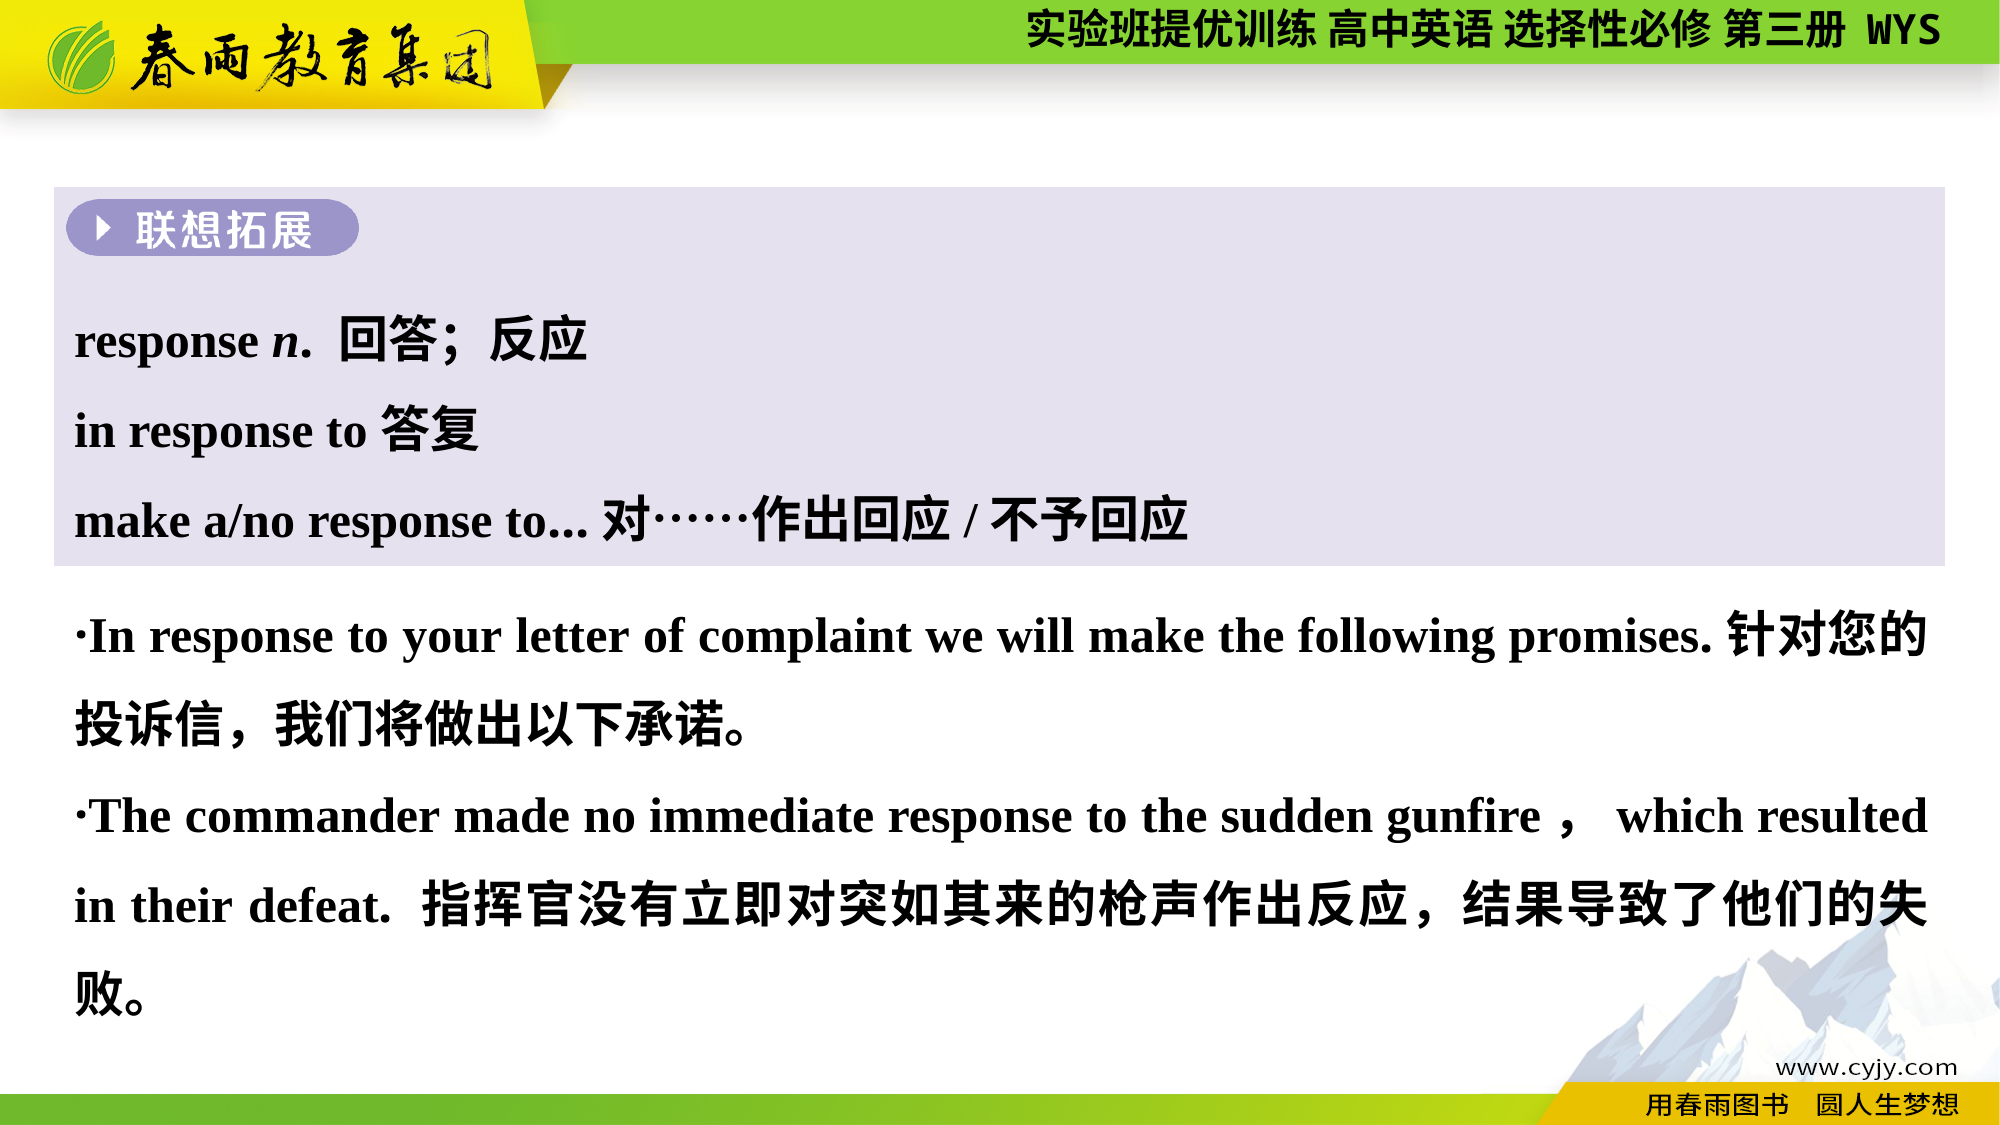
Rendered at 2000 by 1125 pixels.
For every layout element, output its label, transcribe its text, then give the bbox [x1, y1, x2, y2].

picture [0, 0, 2000, 1125]
text_box ·In response to your letter of complaint we will make the following promises.针对您的投诉信，我们将做出以下承诺。 ·The commander made no immediate response to the sudden gunfire，which resulted in their defeat. 指挥官没有立即对突如其来的枪声作出反应，结果导致了他们的失败。 [59, 577, 1944, 1031]
